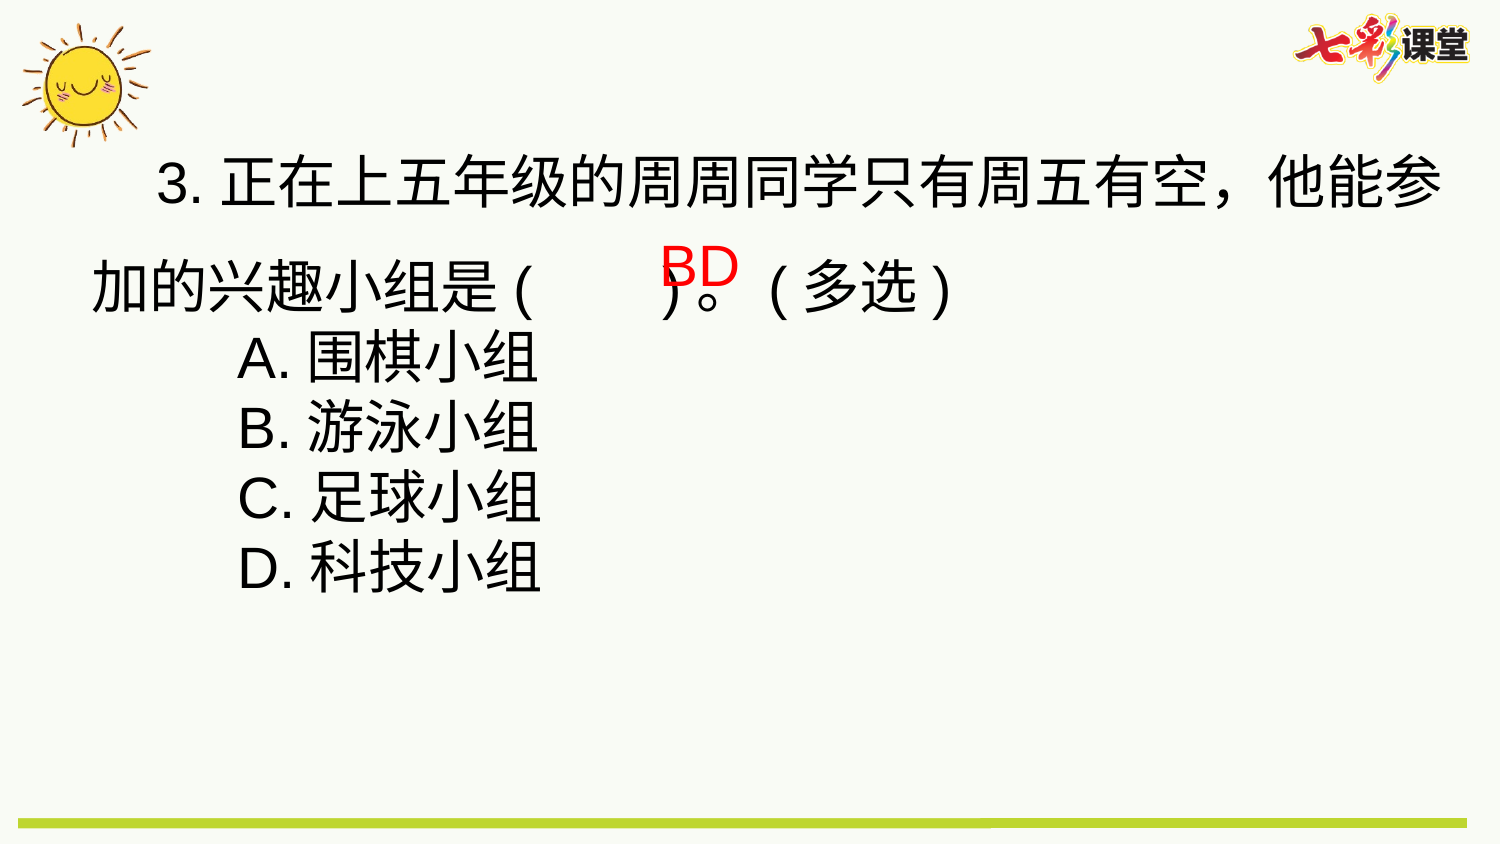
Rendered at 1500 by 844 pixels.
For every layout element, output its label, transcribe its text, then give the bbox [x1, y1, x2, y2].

text_box BD [645, 221, 756, 306]
picture [18, 771, 1467, 844]
picture [1291, 9, 1472, 87]
text_box 3.正在上五年级的周周同学只有周五有空，他能参加的兴趣小组是( )。(多选) A.围棋小组 B.游泳小组 C.足球小组 D.科技小组 [76, 102, 1465, 608]
picture [0, 0, 173, 172]
